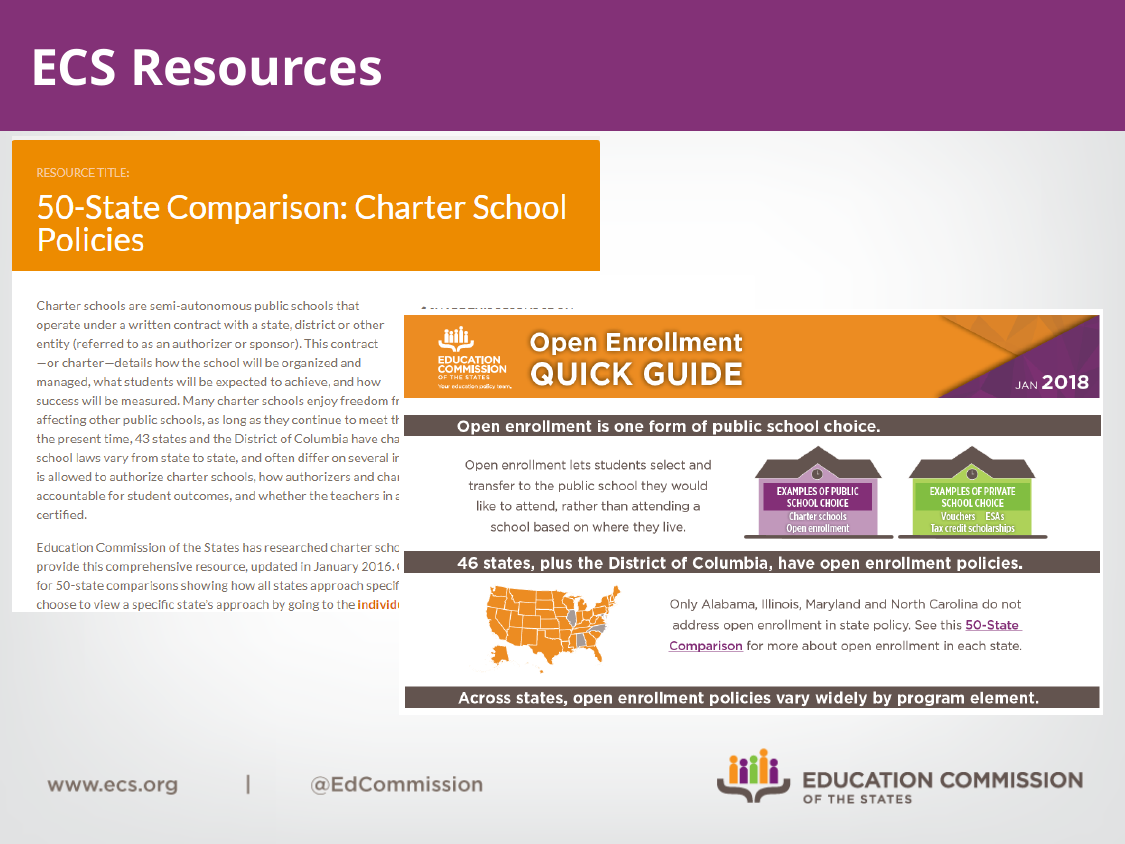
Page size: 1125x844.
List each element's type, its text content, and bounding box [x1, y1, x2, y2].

picture [0, 131, 1125, 844]
text_box ECS Resources [0, 0, 1125, 131]
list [12, 136, 601, 612]
